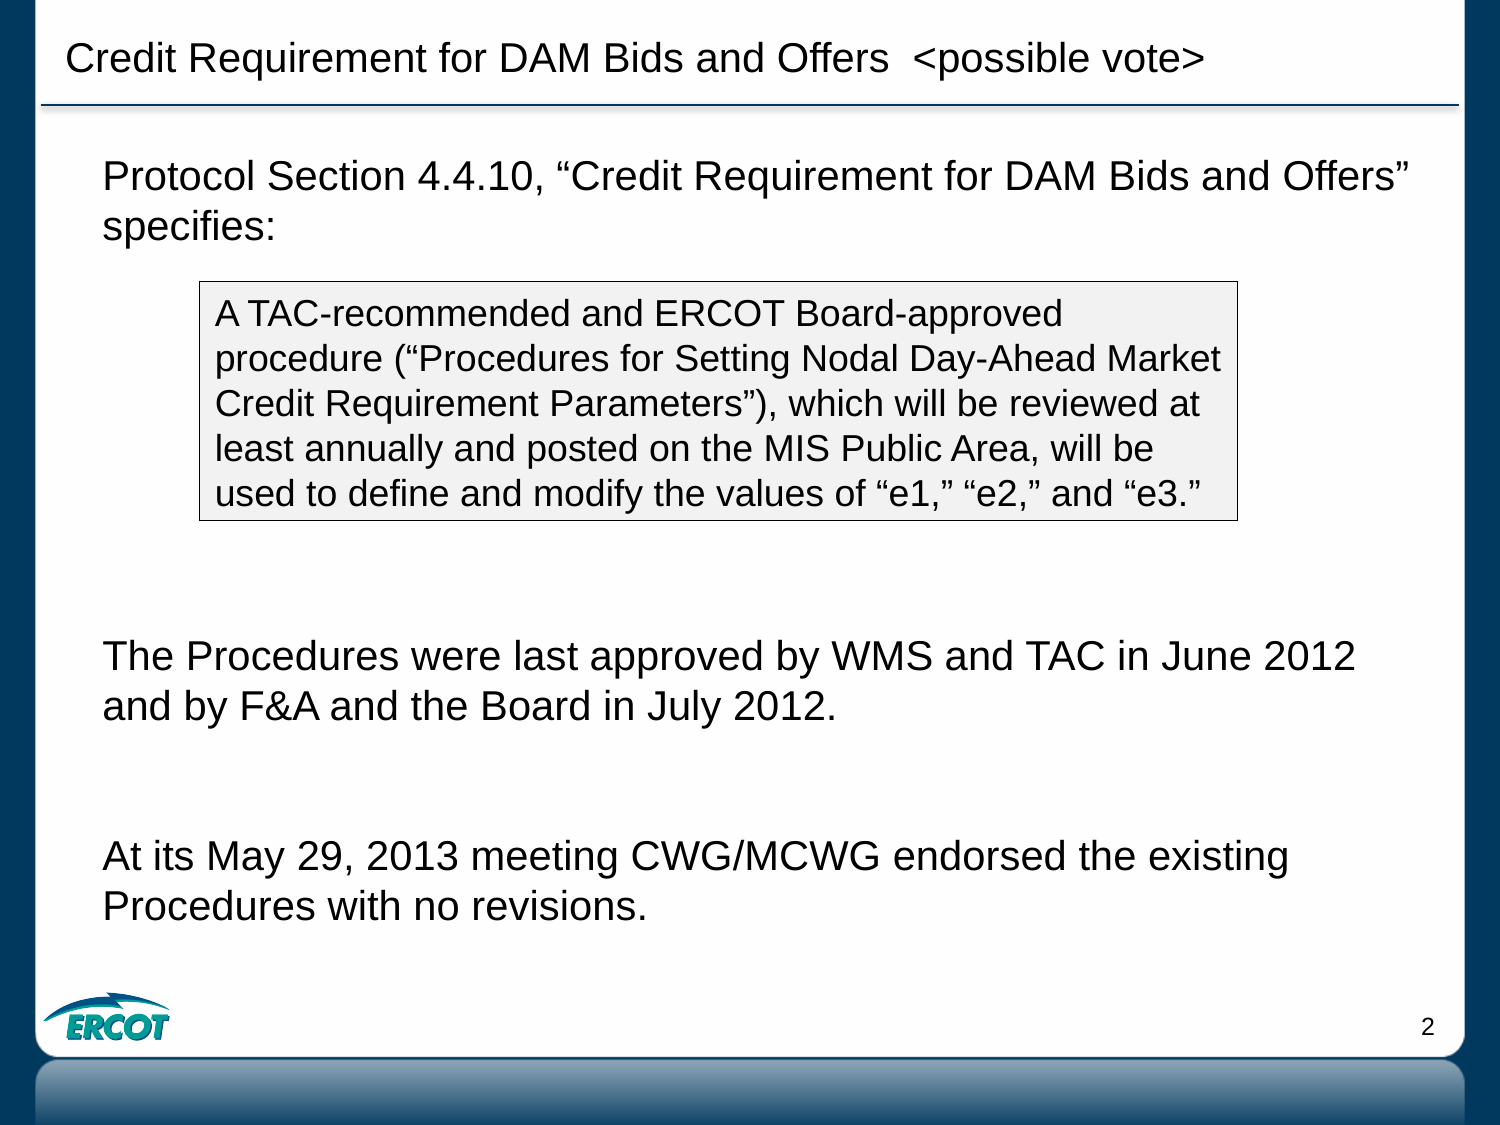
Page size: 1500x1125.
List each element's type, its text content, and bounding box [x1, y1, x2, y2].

text_box Credit Requirement for DAM Bids and Offers <possible vote> [49, 0, 1488, 111]
picture [35, 0, 1465, 1125]
text_box The Procedures were last approved by WMS and TAC in June 2012 and by F&A and the Board in July 2012. At its May 29, 2013 meeting CWG/MCWG endorsed the existing Procedures with no revisions. [87, 621, 1425, 937]
text_box A TAC-recommended and ERCOT Board-approved procedure (“Procedures for Setting Nodal Day-Ahead Market Credit Requirement Parameters”), which will be reviewed at least annually and posted on the MIS Public Area, will be used to define and modify the values of “e1,” “e2,” and “e3.” [199, 281, 1238, 521]
text_box Protocol Section 4.4.10, “Credit Requirement for DAM Bids and Offers” specifies: [87, 141, 1425, 257]
